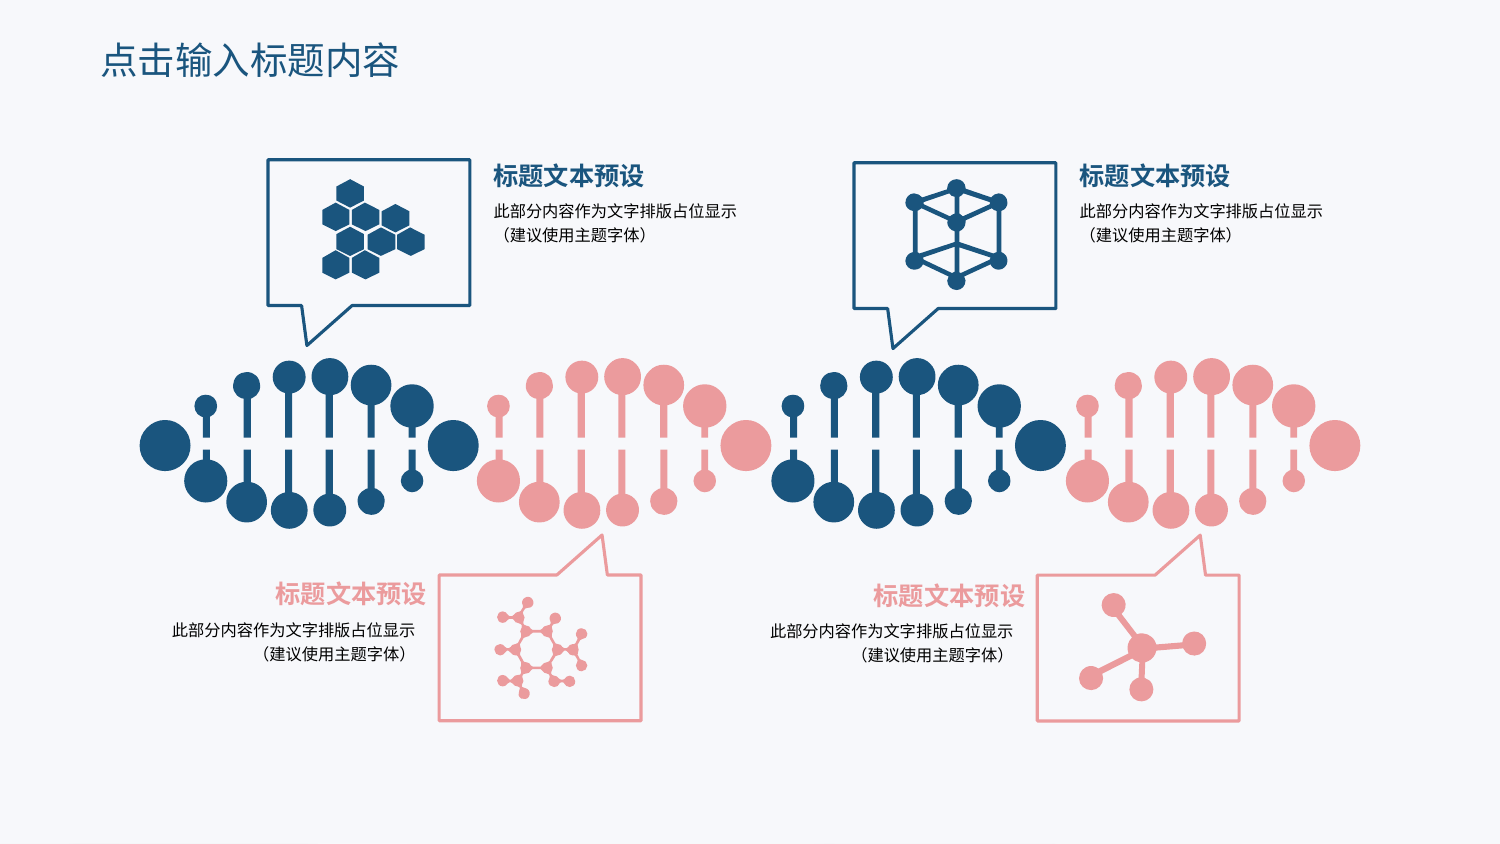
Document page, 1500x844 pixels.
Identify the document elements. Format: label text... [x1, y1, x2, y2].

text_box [139, 578, 440, 672]
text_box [1075, 357, 1316, 418]
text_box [139, 419, 424, 529]
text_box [194, 357, 479, 472]
text_box [1035, 537, 1242, 724]
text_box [737, 579, 1038, 673]
text_box [851, 160, 1059, 351]
text_box [265, 157, 472, 348]
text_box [469, 159, 775, 253]
text_box 点击输入标题内容 [100, 28, 450, 91]
text_box [1079, 593, 1207, 702]
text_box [476, 449, 717, 529]
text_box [322, 178, 425, 280]
text_box [437, 539, 644, 723]
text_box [1055, 159, 1361, 253]
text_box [1065, 419, 1361, 529]
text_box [494, 595, 588, 701]
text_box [486, 357, 772, 472]
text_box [771, 419, 1064, 529]
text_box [781, 357, 1022, 418]
text_box [905, 179, 1008, 291]
